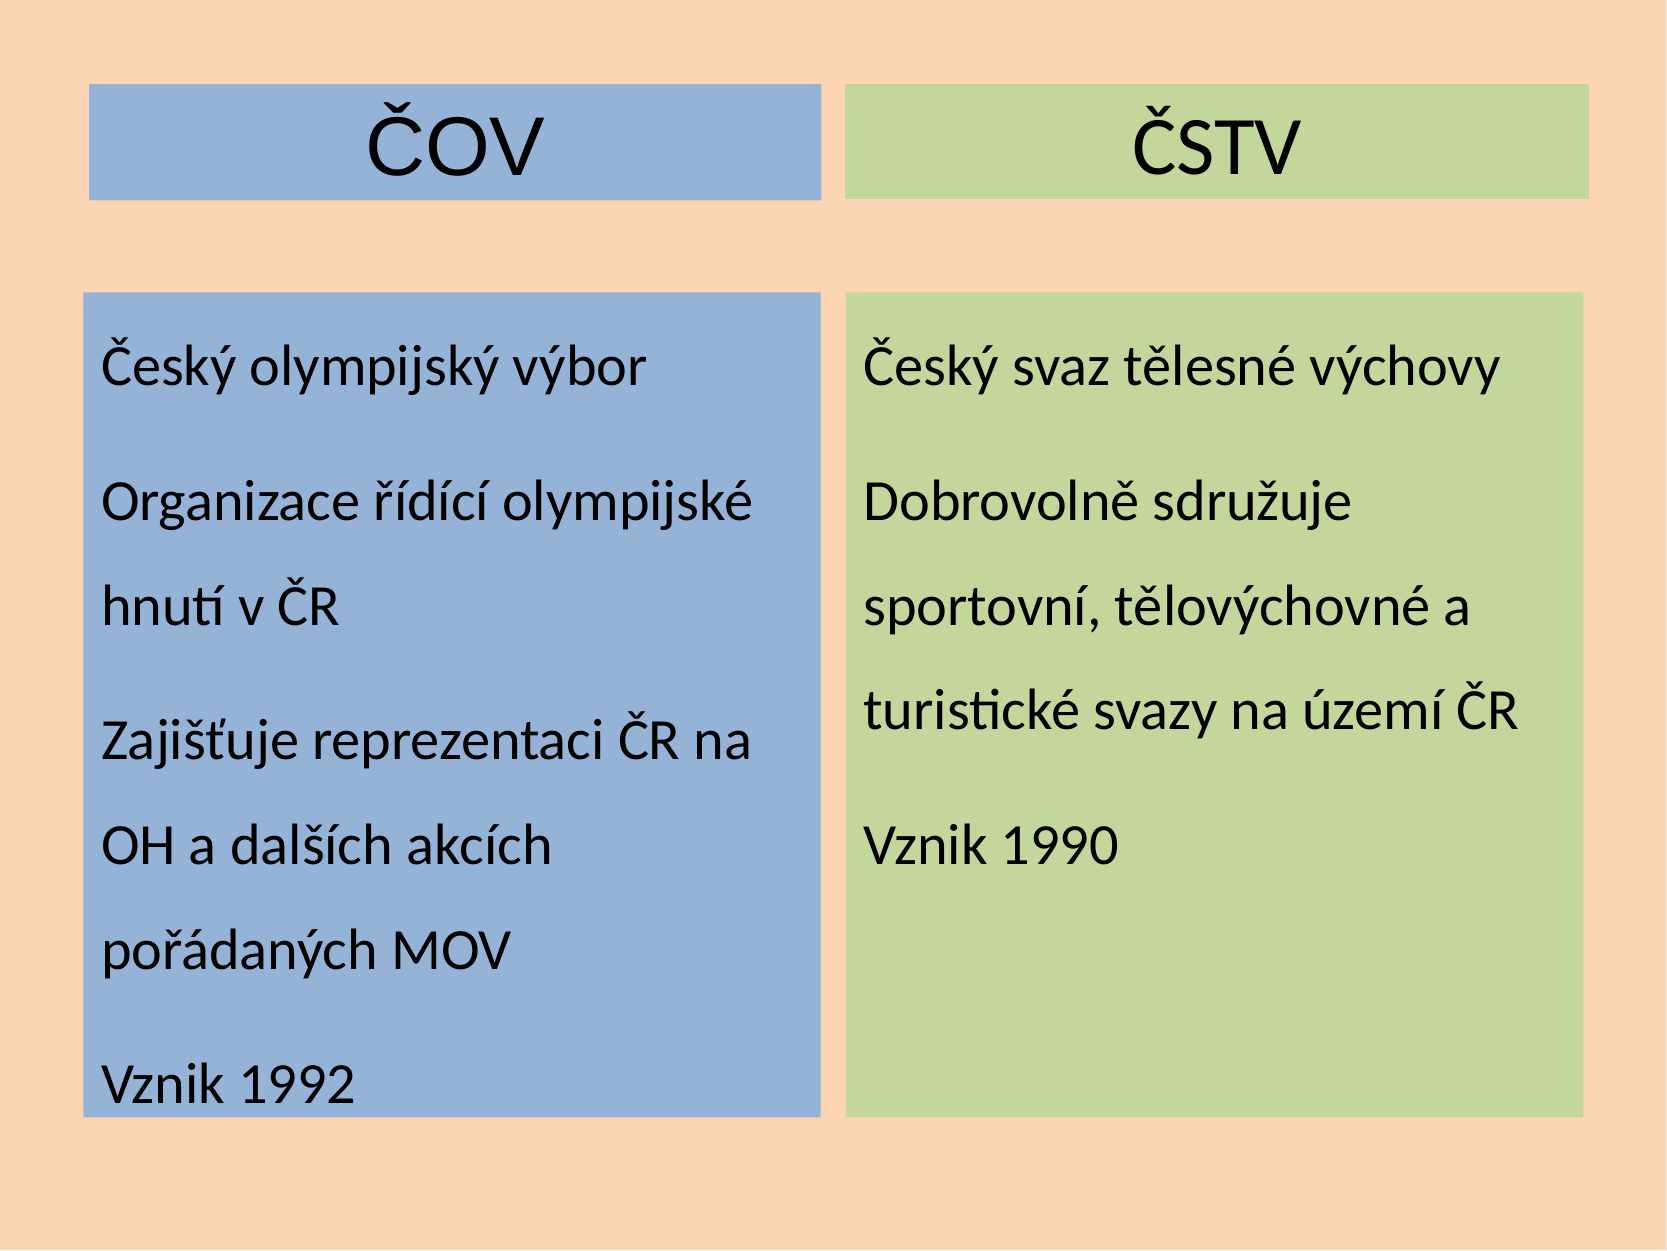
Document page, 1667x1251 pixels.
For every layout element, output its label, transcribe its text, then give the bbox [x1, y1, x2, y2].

list Český olympijský výbor Organizace řídící olympijské hnutí v ČR Zajišťuje reprezentaci ČR na OH a dalších akcích pořádaných MOV Vznik 1992 [83, 292, 821, 1118]
text_box ČSTV [845, 84, 1590, 199]
list Český svaz tělesné výchovy Dobrovolně sdružuje sportovní, tělovýchovné a turistické svazy na území ČR Vznik 1990 [845, 292, 1584, 1118]
title ČOV [89, 84, 822, 201]
